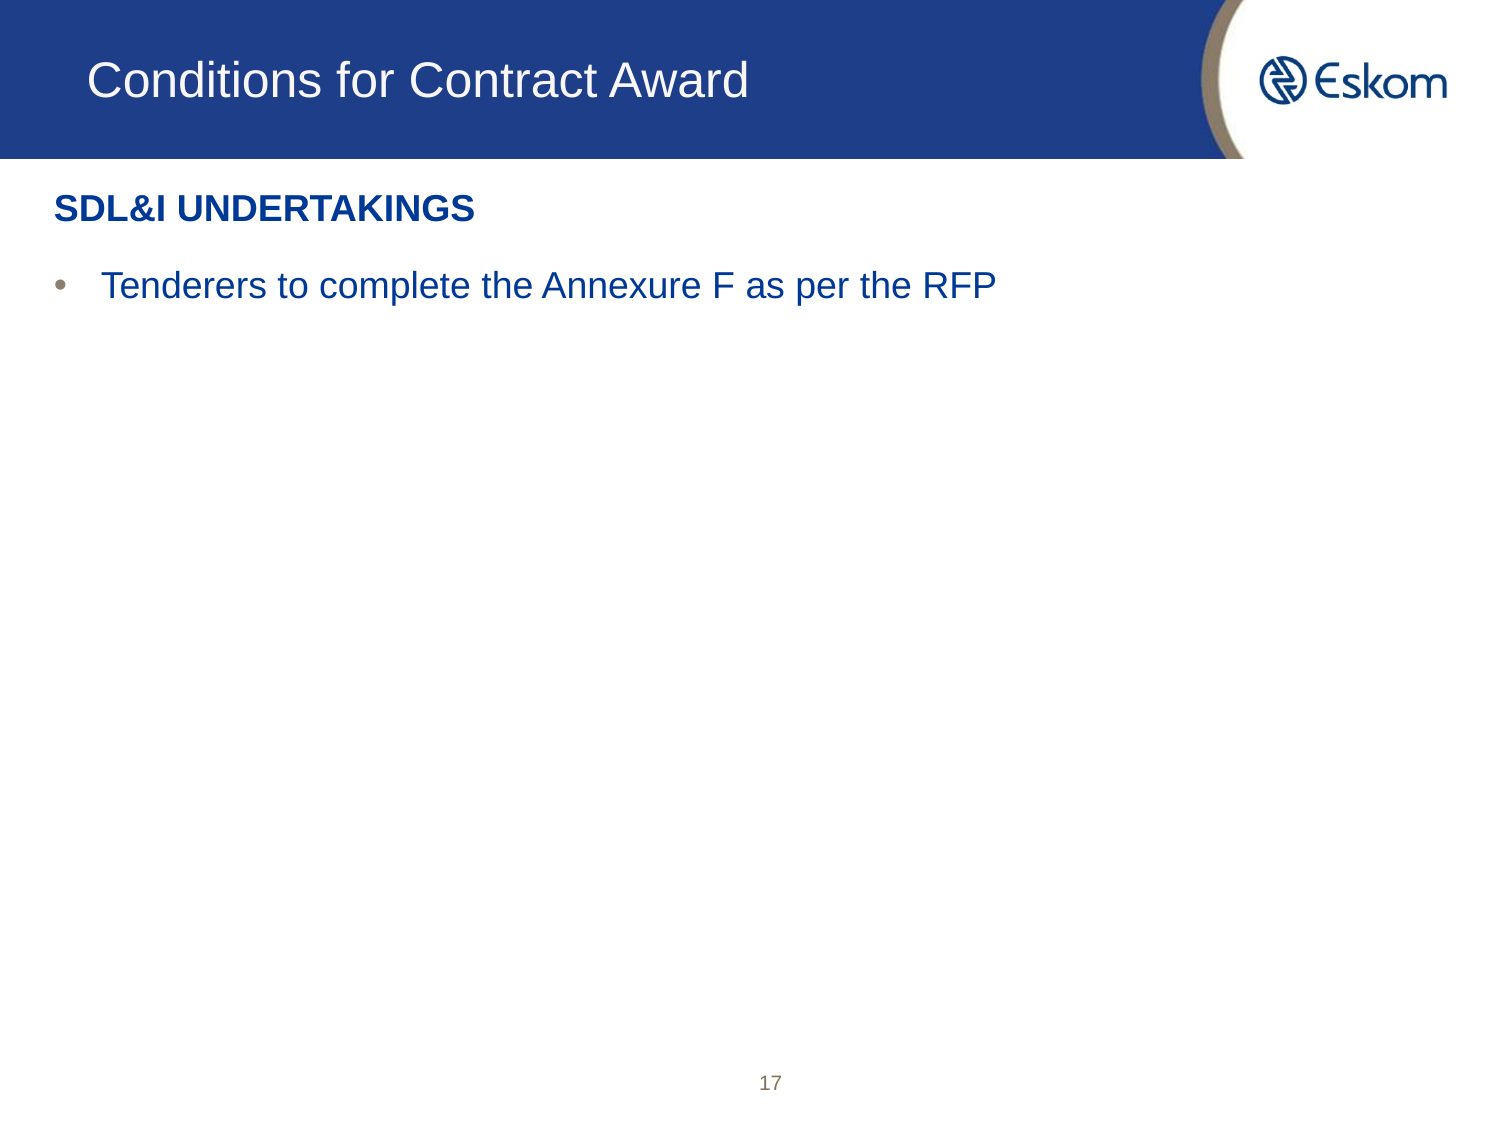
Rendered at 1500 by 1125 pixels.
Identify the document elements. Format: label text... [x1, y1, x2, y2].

picture [0, 0, 1246, 159]
list SDL&I UNDERTAKINGS Tenderers to complete the Annexure F as per the RFP [39, 181, 1447, 424]
title Conditions for Contract Award [71, 27, 1142, 137]
slide_number 16 [643, 1058, 798, 1103]
picture [1257, 55, 1450, 105]
